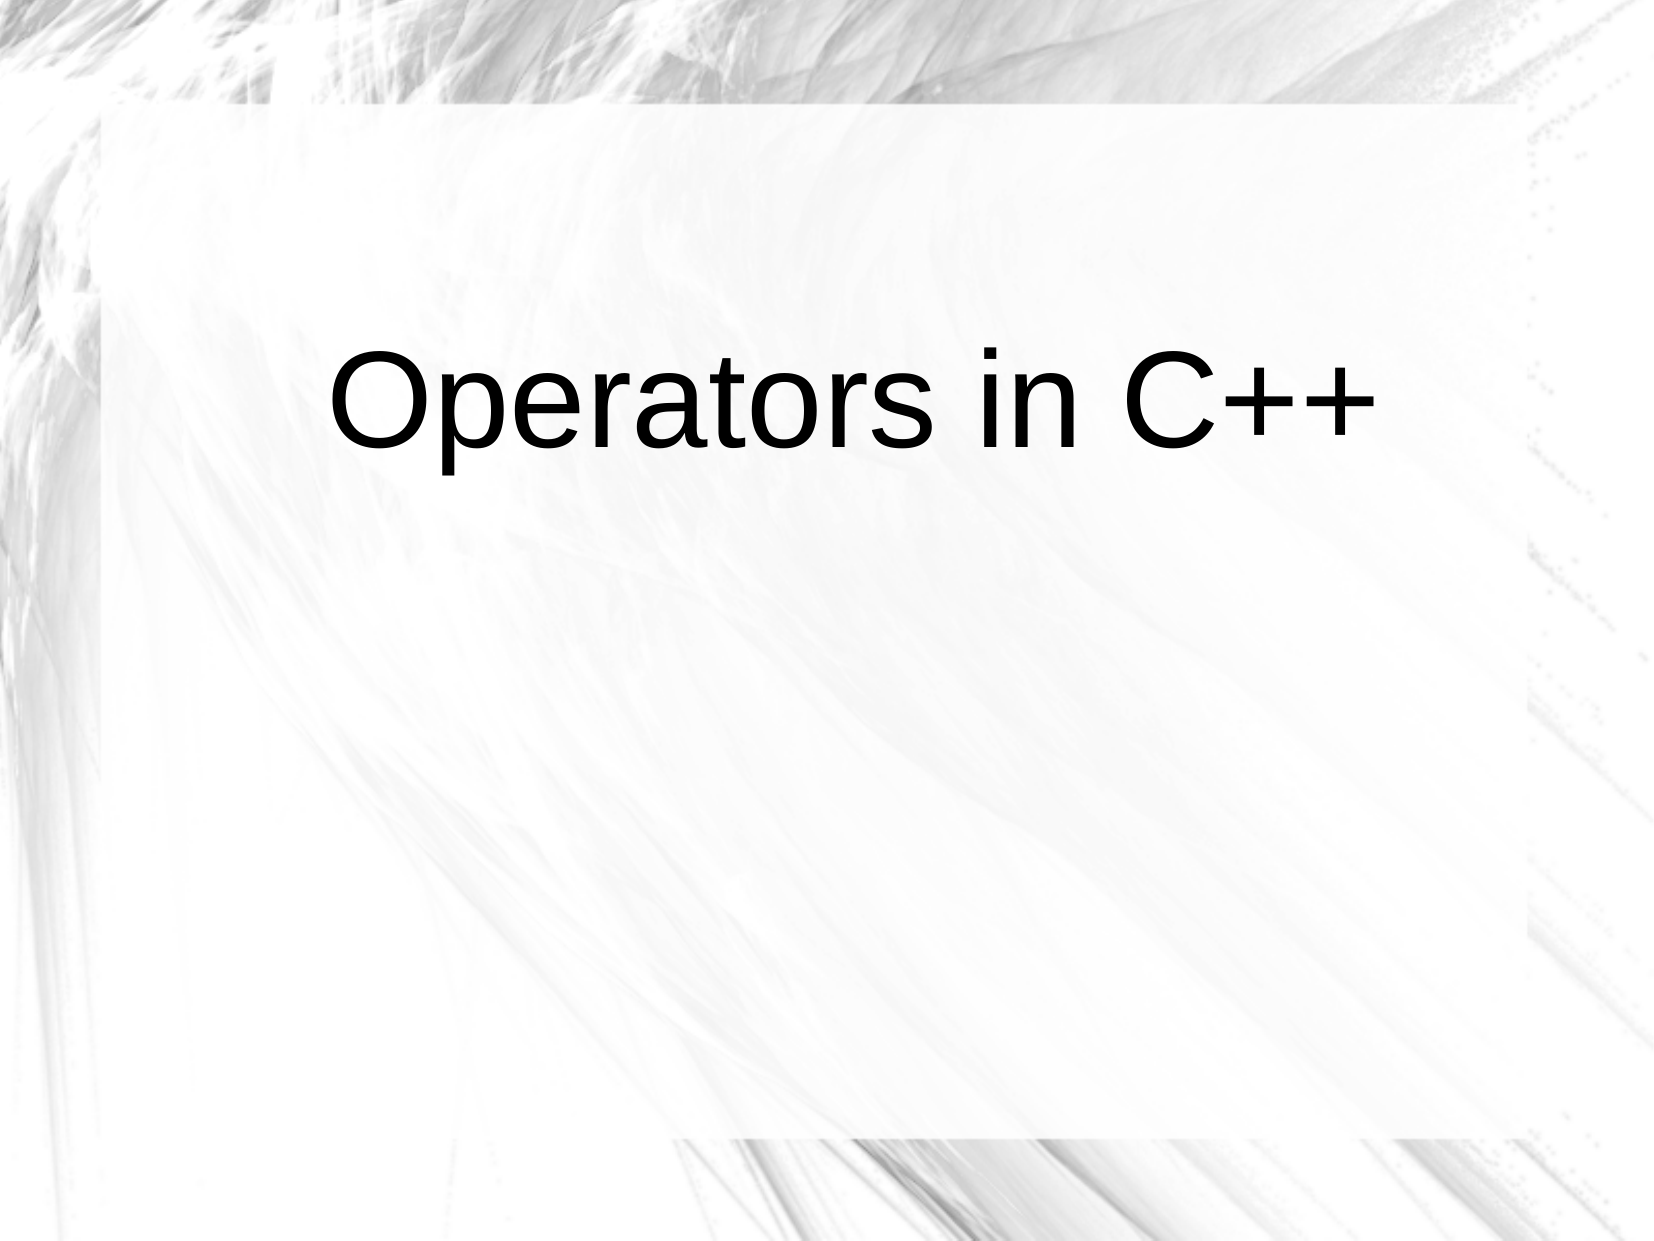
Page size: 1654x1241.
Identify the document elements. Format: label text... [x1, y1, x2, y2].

picture [0, 0, 1654, 1241]
list Operators in C++ [118, 319, 1571, 1109]
